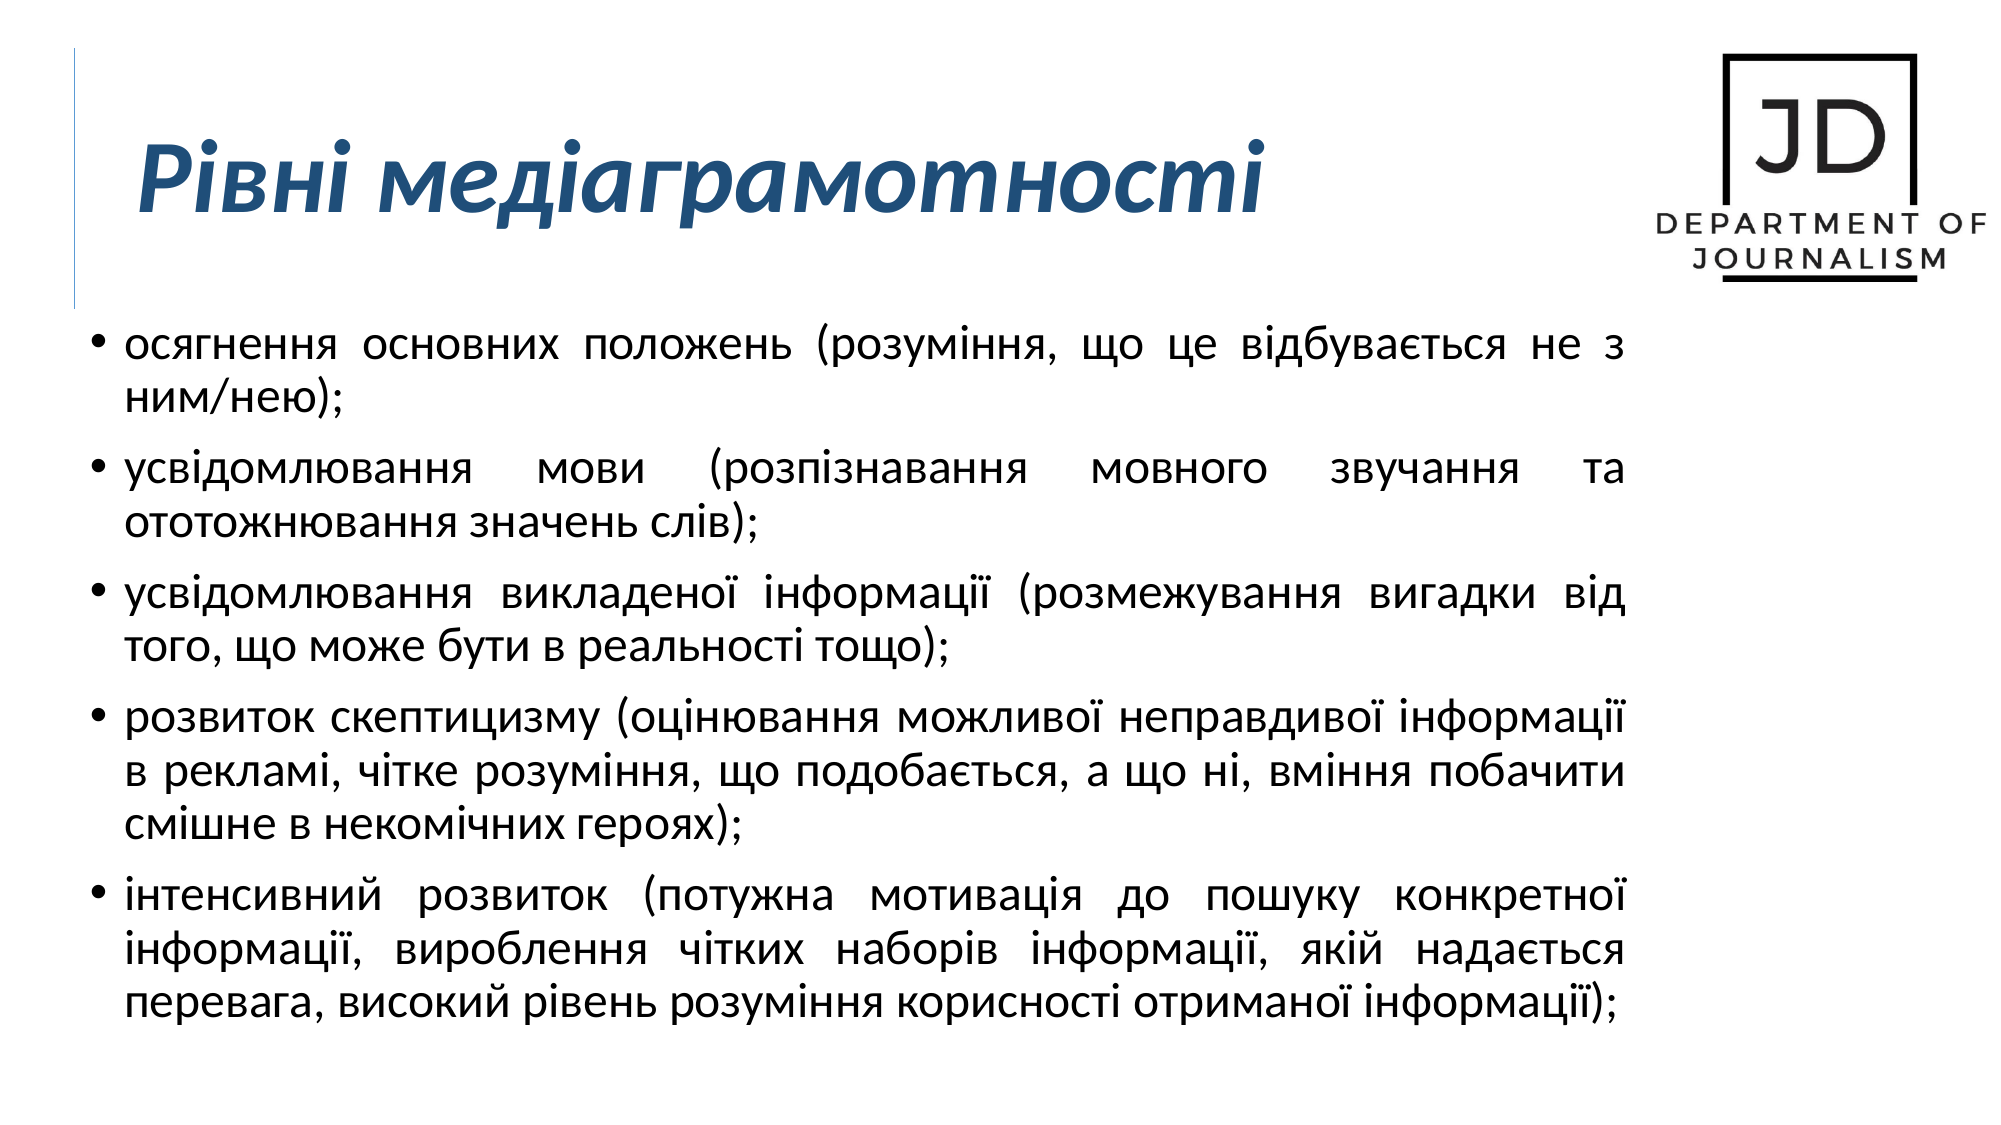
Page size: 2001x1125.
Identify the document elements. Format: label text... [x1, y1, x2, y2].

picture [1641, 0, 2000, 358]
list осягнення основних положень (розуміння, що це відбувається не з ним/нею); усвідомлювання мови (розпізнавання мовного звучання та ототожнювання значень слів); усвідомлювання викладеної інформації (розмежування вигадки від того, що може бути в реальності тощо); розвиток скептицизму (оцінювання можливої неправдивої інформації в рекламі, чітке розуміння, що подобається, а що ні, вміння побачити смішне в некомічних героях); інтенсивний розвиток (потужна мотивація до пошуку конкретної інформації, вироблення чітких наборів інформації, якій надається перевага, високий рівень розуміння корисності отриманої інформації); [74, 309, 1642, 1096]
title Рівні медіаграмотності [121, 69, 1641, 288]
